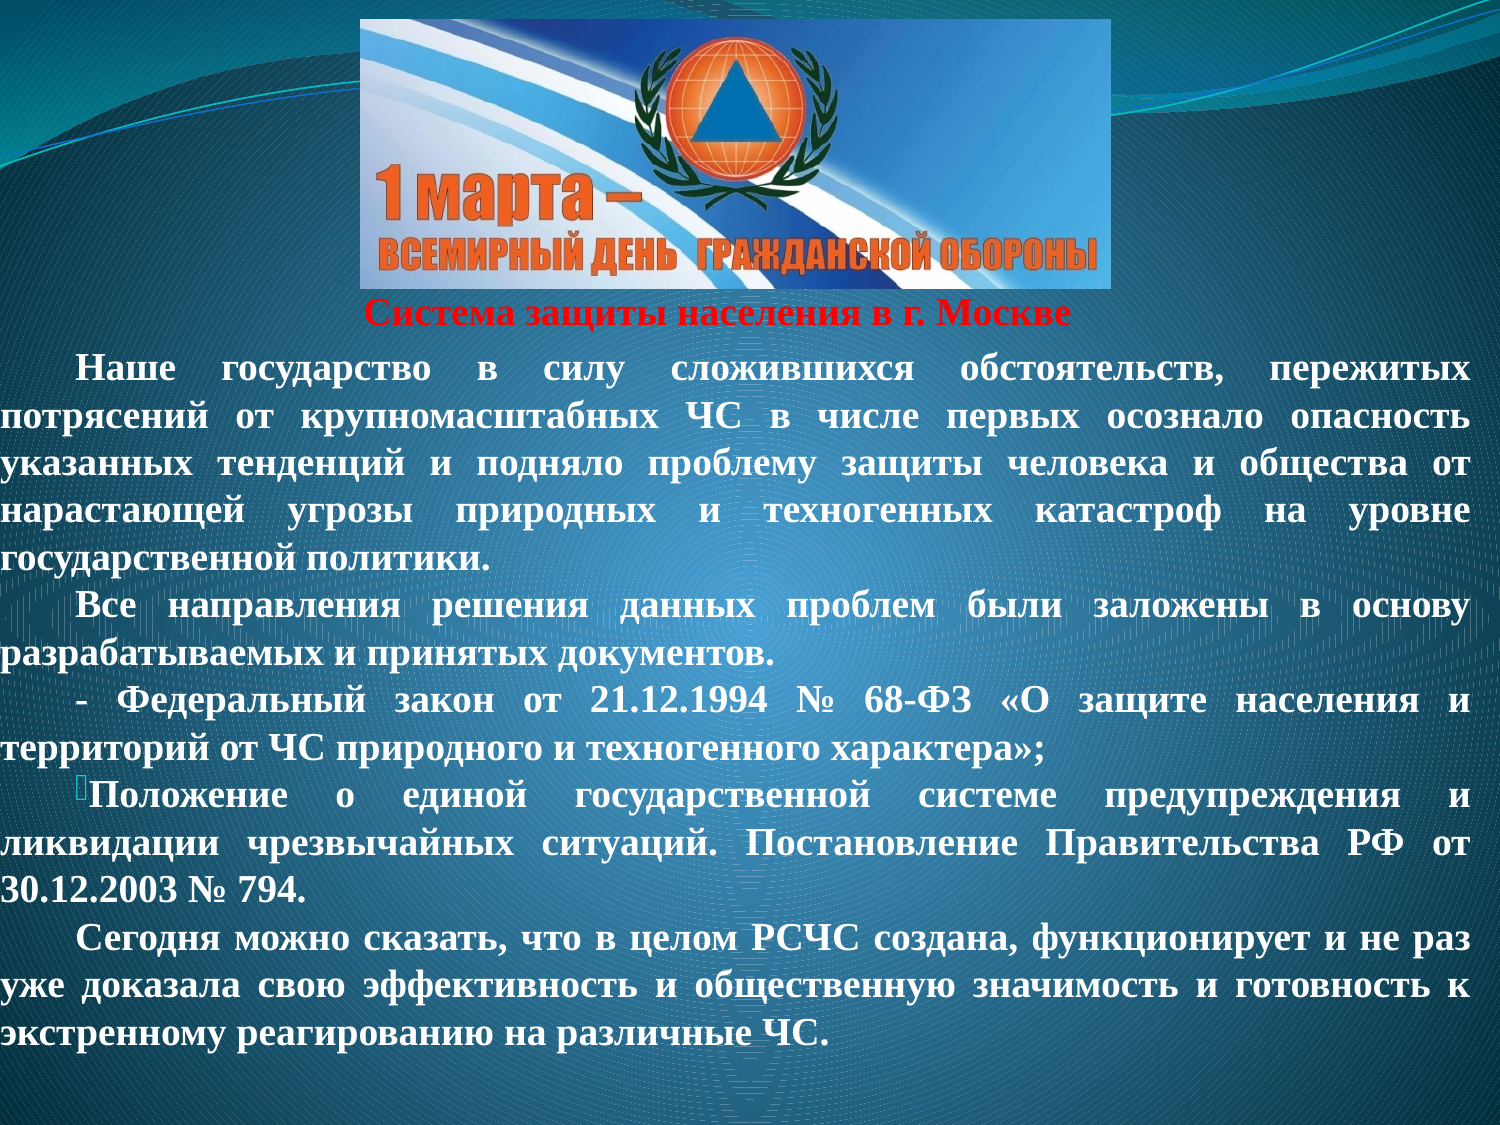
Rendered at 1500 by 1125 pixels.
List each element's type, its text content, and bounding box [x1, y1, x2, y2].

text_box Система защиты населения в г. Москве [348, 278, 1099, 333]
picture [359, 18, 1111, 289]
subtitle Наше государство в силу сложившихся обстоятельств, пережитых потрясений от крупномасштабных ЧС в числе первых осознало опасность указанных тенденций и подняло проблему защиты человека и общества от нарастающей угрозы природных и техногенных катастроф на уровне государственной политики. Все направления решения данных проблем были заложены в основу разрабатываемых и принятых документов. - Федеральный закон от 21.12.1994 № 68-ФЗ «О защите населения и территорий от ЧС природного и техногенного характера»; Положение о единой государственной системе предупреждения и ликвидации чрезвычайных ситуаций. Постановление Правительства РФ от 30.12.2003 № 794. Сегодня можно сказать, что в целом РСЧС создана, функционирует и не раз уже доказала свою эффективность и общественную значимость и готовность к экстренному реагированию на различные ЧС. [0, 333, 1483, 1125]
